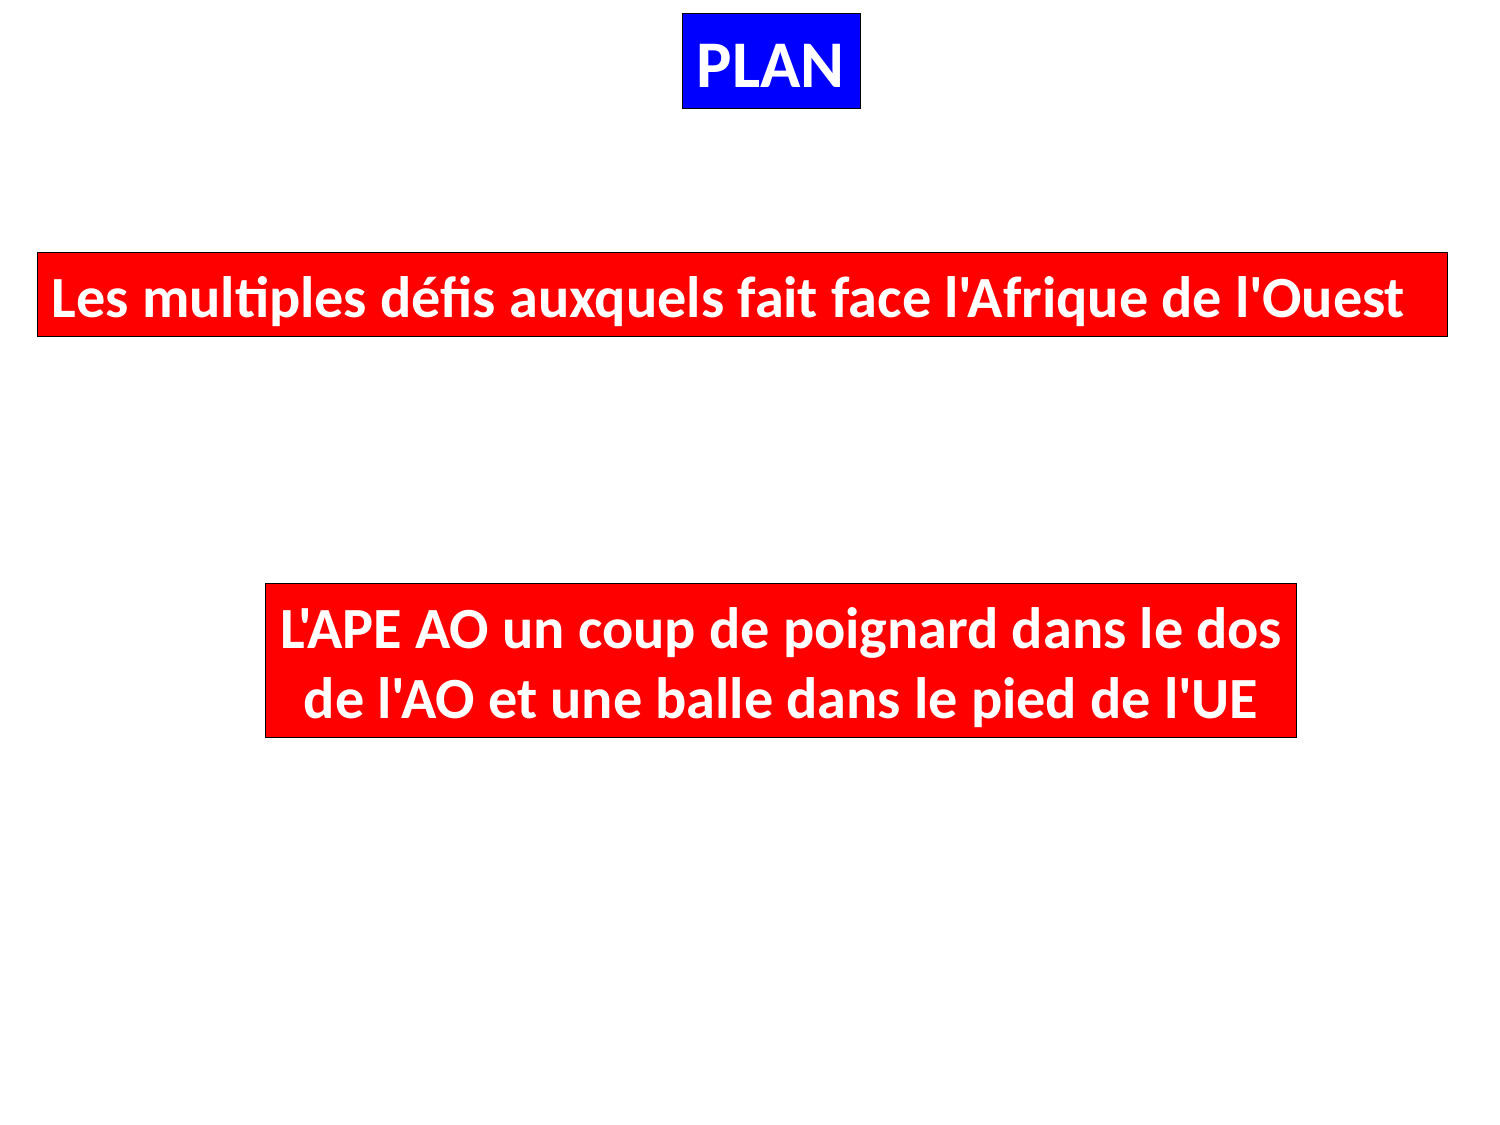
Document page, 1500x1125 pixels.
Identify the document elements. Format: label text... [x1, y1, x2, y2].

text_box PLAN [682, 13, 861, 109]
text_box L'APE AO un coup de poignard dans le dos de l'AO et une balle dans le pied de l'UE [265, 583, 1297, 738]
text_box Les multiples défis auxquels fait face l'Afrique de l'Ouest [37, 252, 1448, 337]
